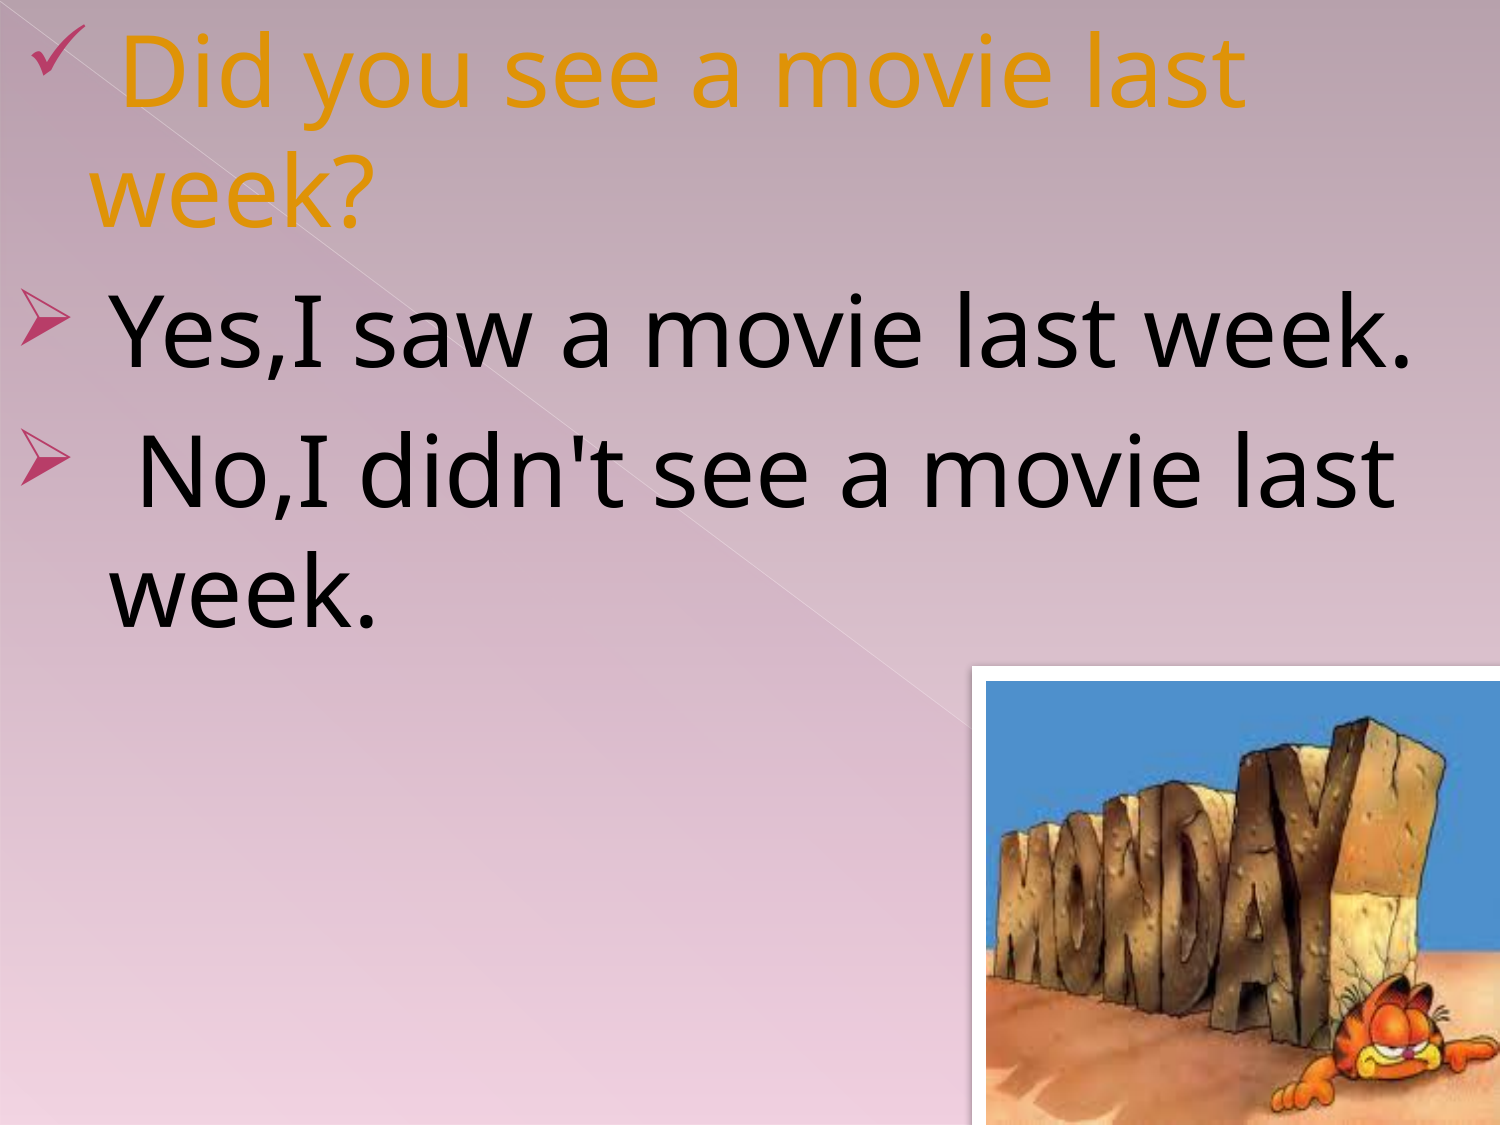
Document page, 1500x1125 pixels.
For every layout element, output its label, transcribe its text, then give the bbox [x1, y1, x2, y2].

picture [985, 680, 1500, 1125]
list Did you see a movie last week? Yes,I saw a movie last week. No,I didn't see a movie last week. [0, 0, 1500, 1125]
